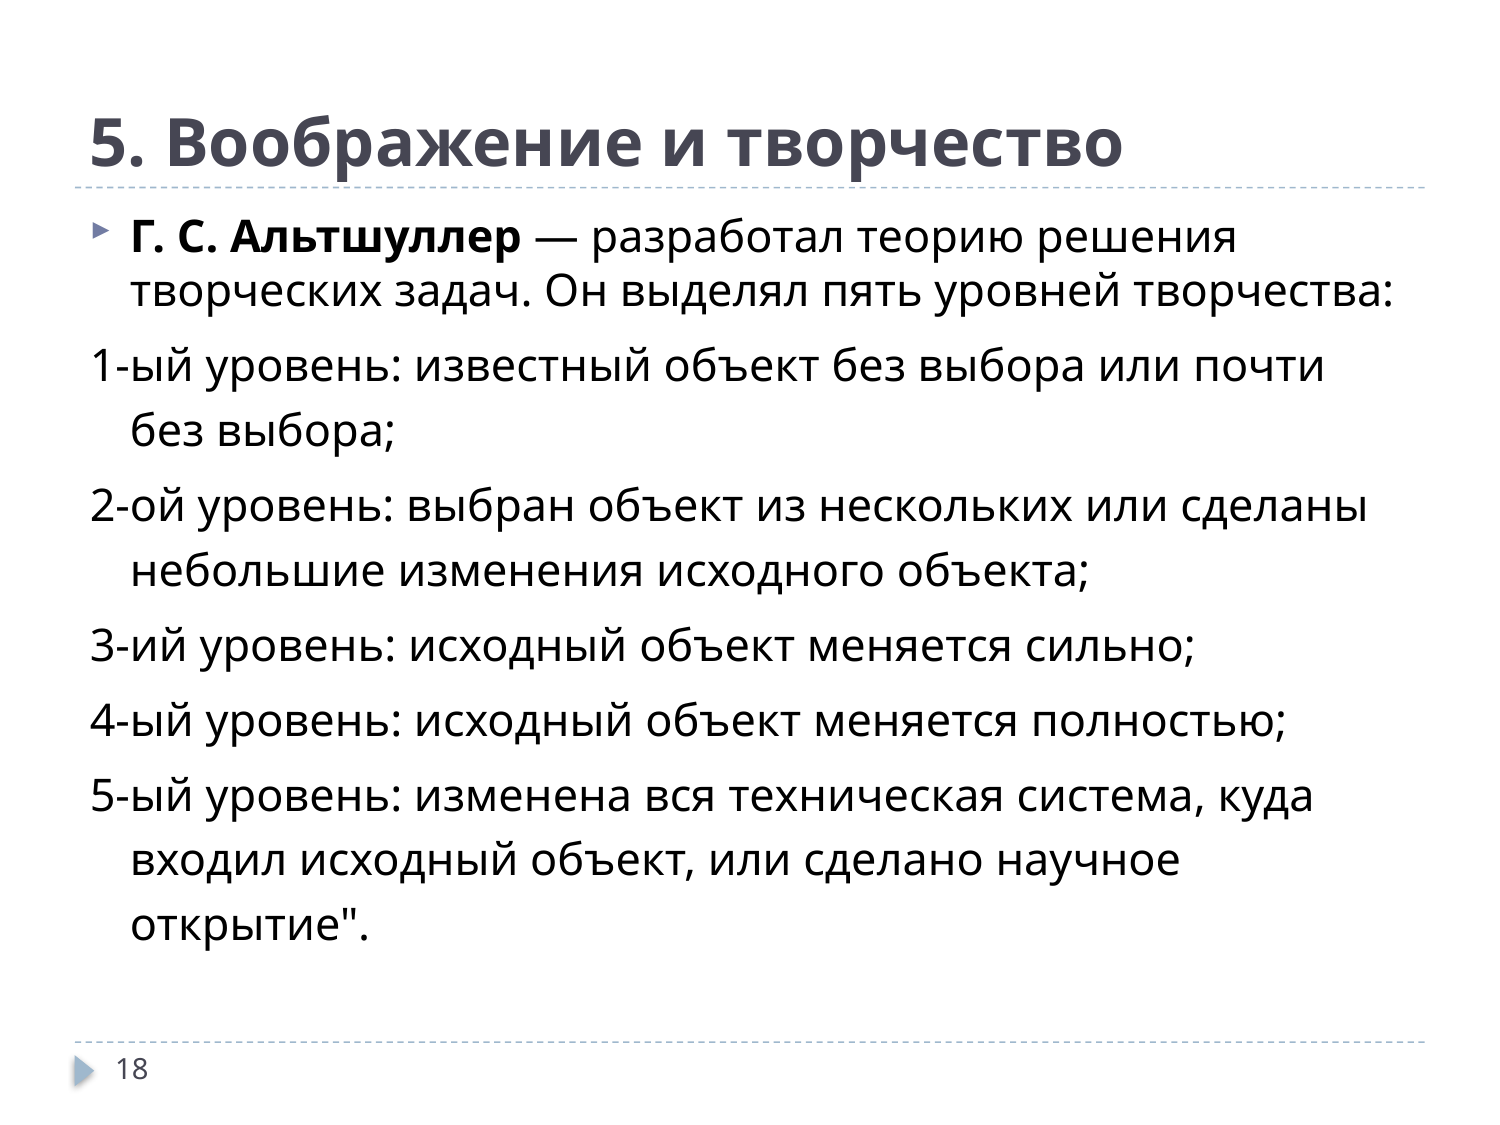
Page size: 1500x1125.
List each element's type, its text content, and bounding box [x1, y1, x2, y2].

list Г. С. Альтшуллер — разработал теорию решения творческих задач. Он выделял пять уровней творчества: 1-ый уровень: известный объект без выбора или почти без выбора; 2-ой уровень: выбран объект из нескольких или сделаны небольшие изменения исходного объекта; 3-ий уровень: исходный объект меняется сильно; 4-ый уровень: исходный объект меняется полностью; 5-ый уровень: изменена вся техническая система, куда входил исходный объект, или сделано научное открытие". [75, 200, 1425, 1010]
slide_number 18 [100, 1042, 426, 1103]
title 5. Воображение и творчество [75, 24, 1425, 188]
